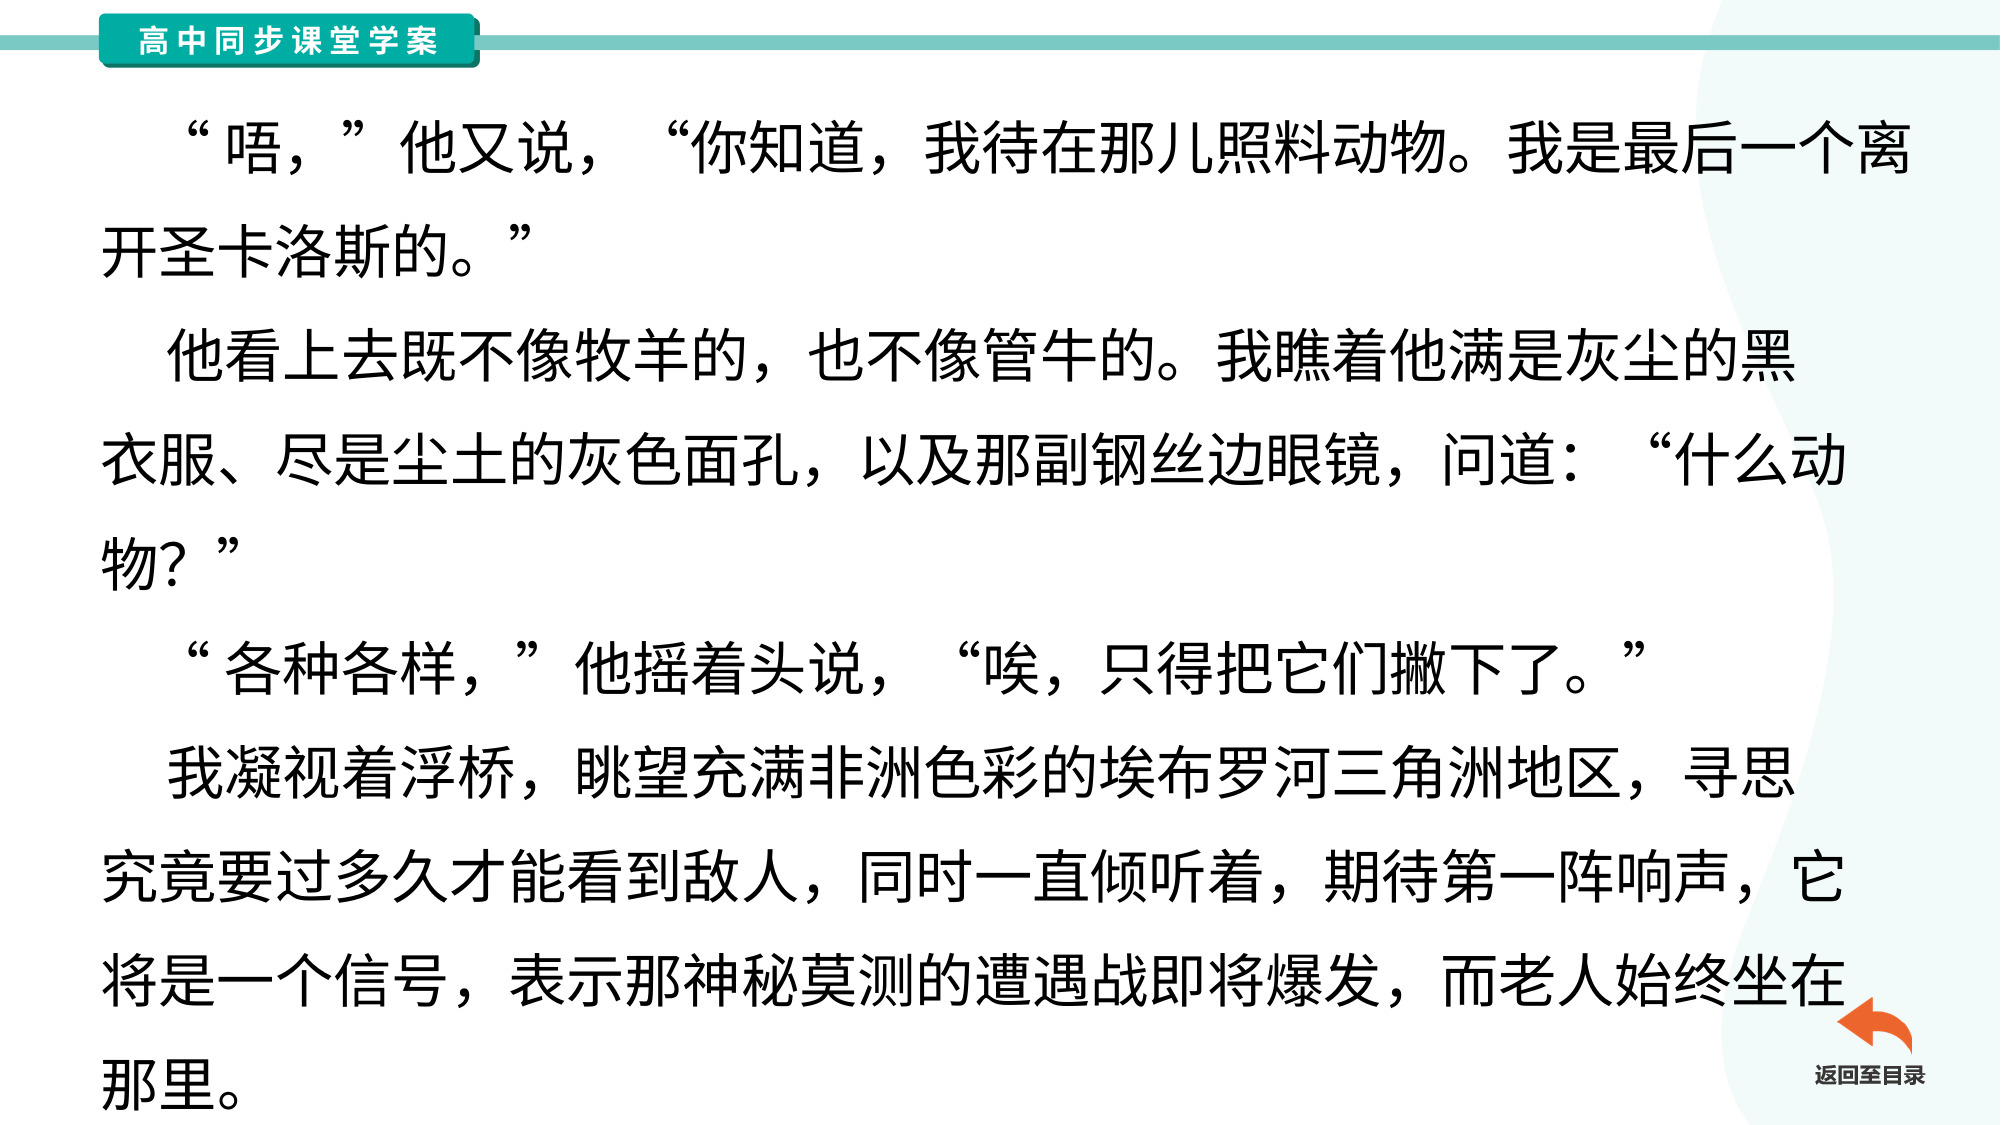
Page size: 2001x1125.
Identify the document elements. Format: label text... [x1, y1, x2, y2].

text_box “唔，”他又说，“你知道，我待在那儿照料动物。我是最后一个离 开圣卡洛斯的。” 他看上去既不像牧羊的，也不像管牛的。我瞧着他满是灰尘的黑 衣服、尽是尘土的灰色面孔，以及那副钢丝边眼镜，问道：“什么动 物？” “各种各样，”他摇着头说，“唉，只得把它们撇下了。” 我凝视着浮桥，眺望充满非洲色彩的埃布罗河三角洲地区，寻思 究竟要过多久才能看到敌人，同时一直倾听着，期待第一阵响声，它 将是一个信号，表示那神秘莫测的遭遇战即将爆发，而老人始终坐在 那里。 [100, 76, 1899, 1119]
picture [0, 0, 2000, 1125]
